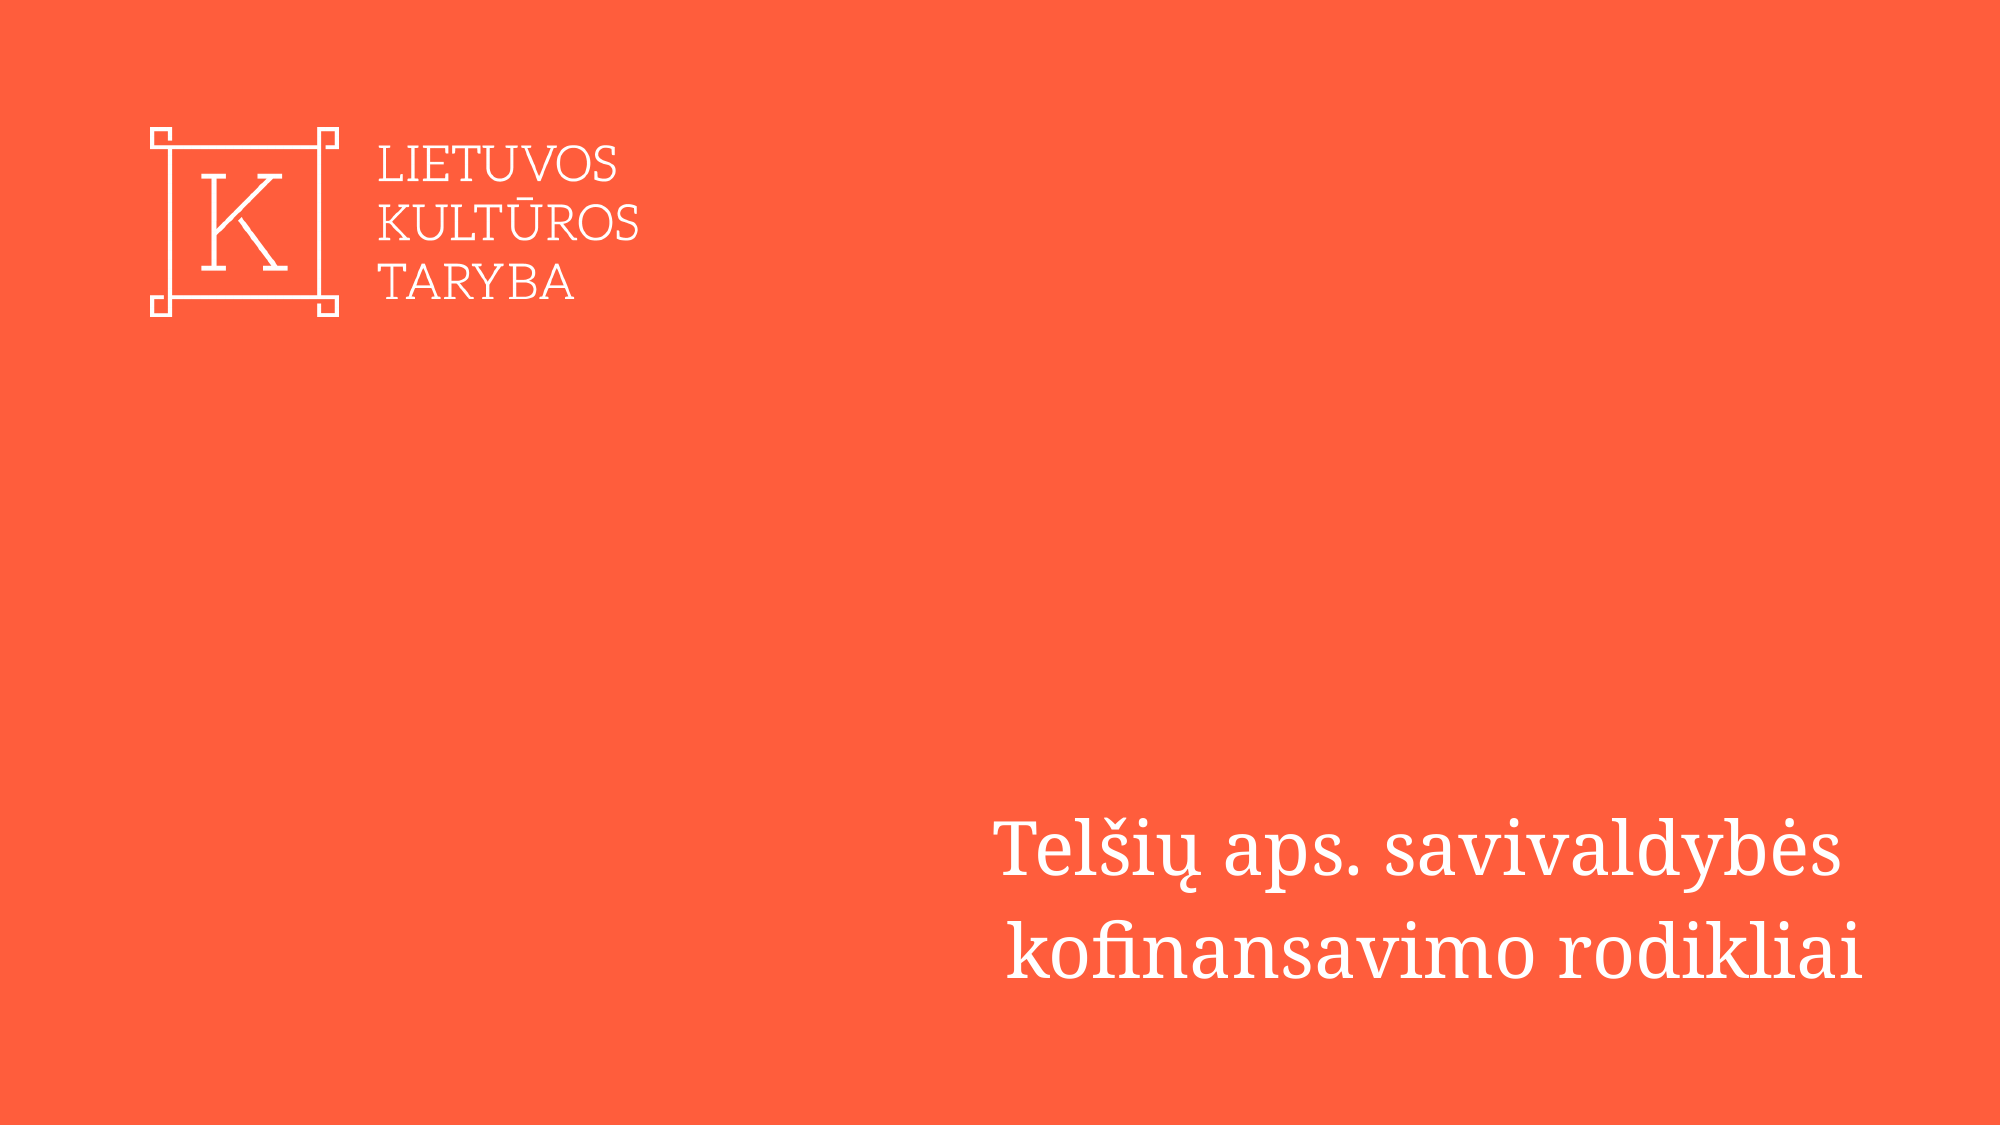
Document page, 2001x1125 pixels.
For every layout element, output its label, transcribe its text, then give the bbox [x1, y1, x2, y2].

picture [150, 127, 644, 317]
title Telšių aps. savivaldybės kofinansavimo rodikliai [179, 751, 1879, 1045]
